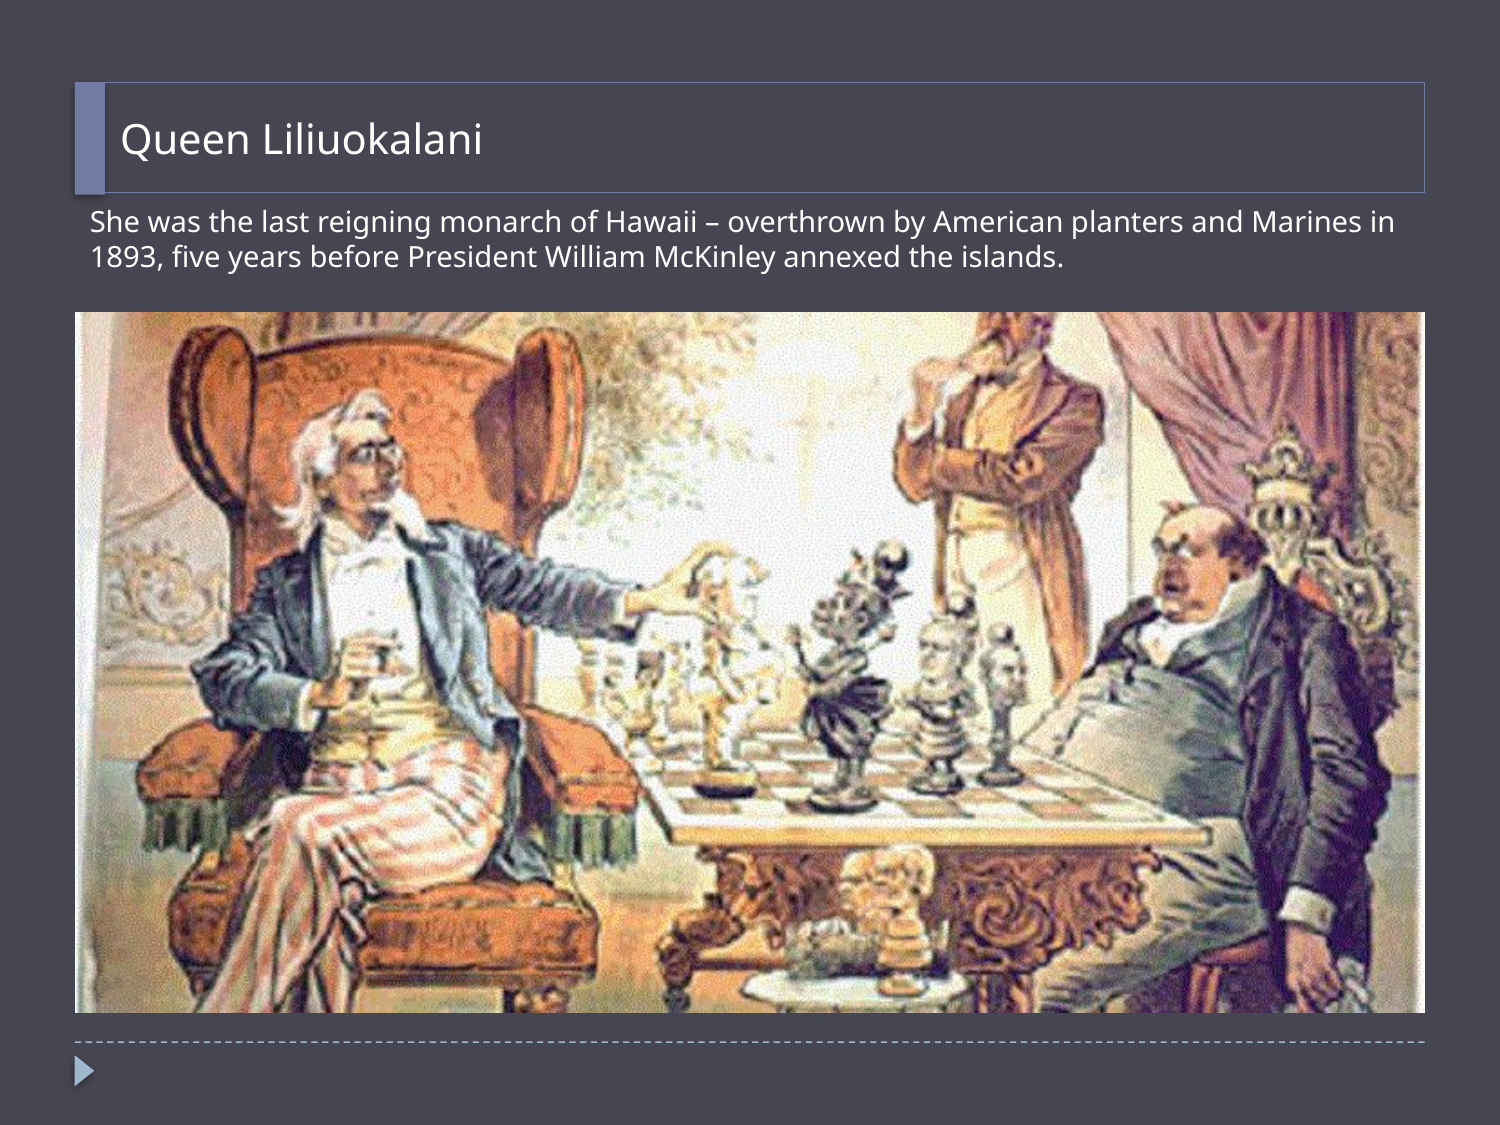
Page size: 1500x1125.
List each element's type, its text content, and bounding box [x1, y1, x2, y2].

list She was the last reigning monarch of Hawaii – overthrown by American planters and Marines in 1893, five years before President William McKinley annexed the islands. [75, 200, 1425, 312]
picture [74, 312, 1426, 1014]
title Queen Liliuokalani [75, 82, 1425, 193]
